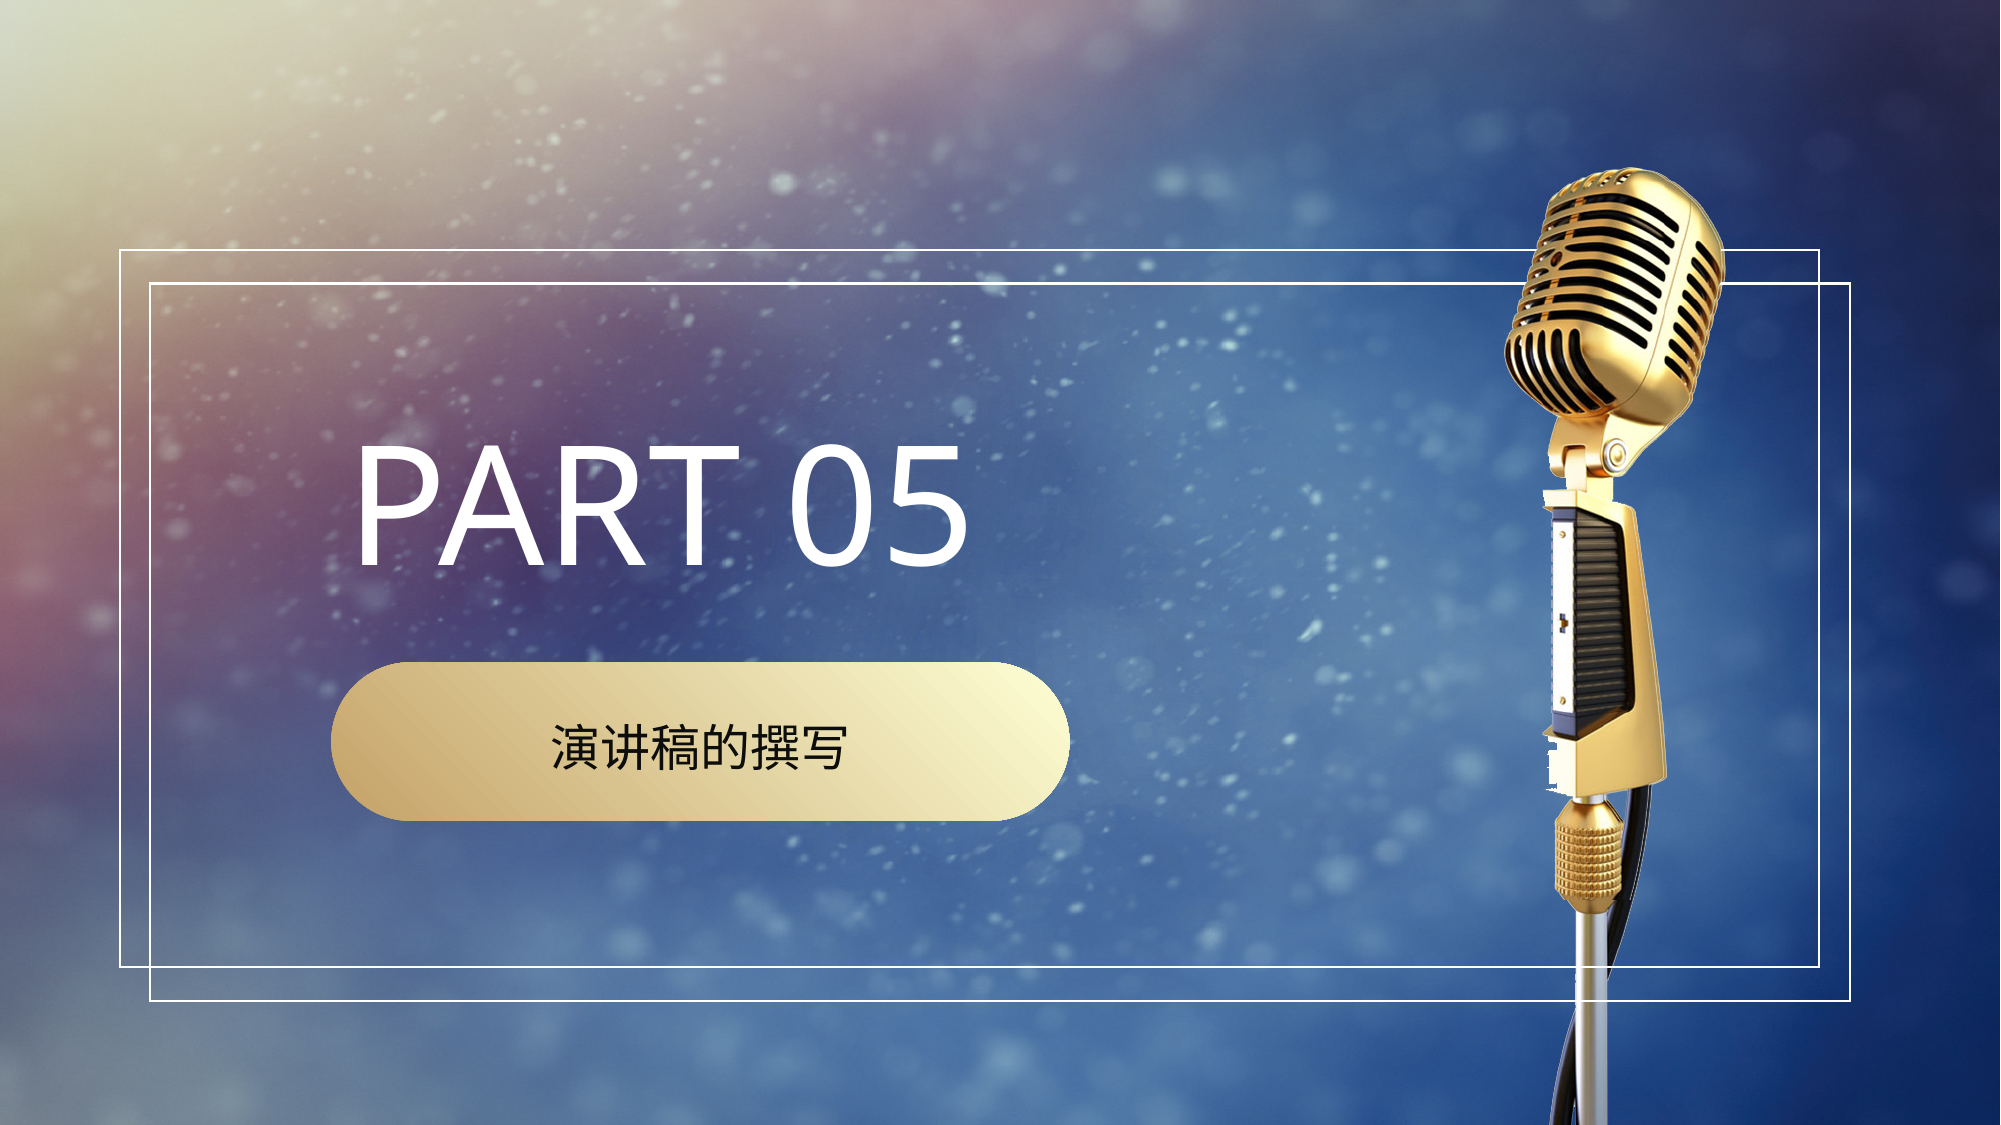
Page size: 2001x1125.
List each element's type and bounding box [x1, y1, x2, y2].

text_box [149, 968, 1181, 1002]
text_box [119, 249, 1181, 968]
picture [0, 0, 2000, 1125]
